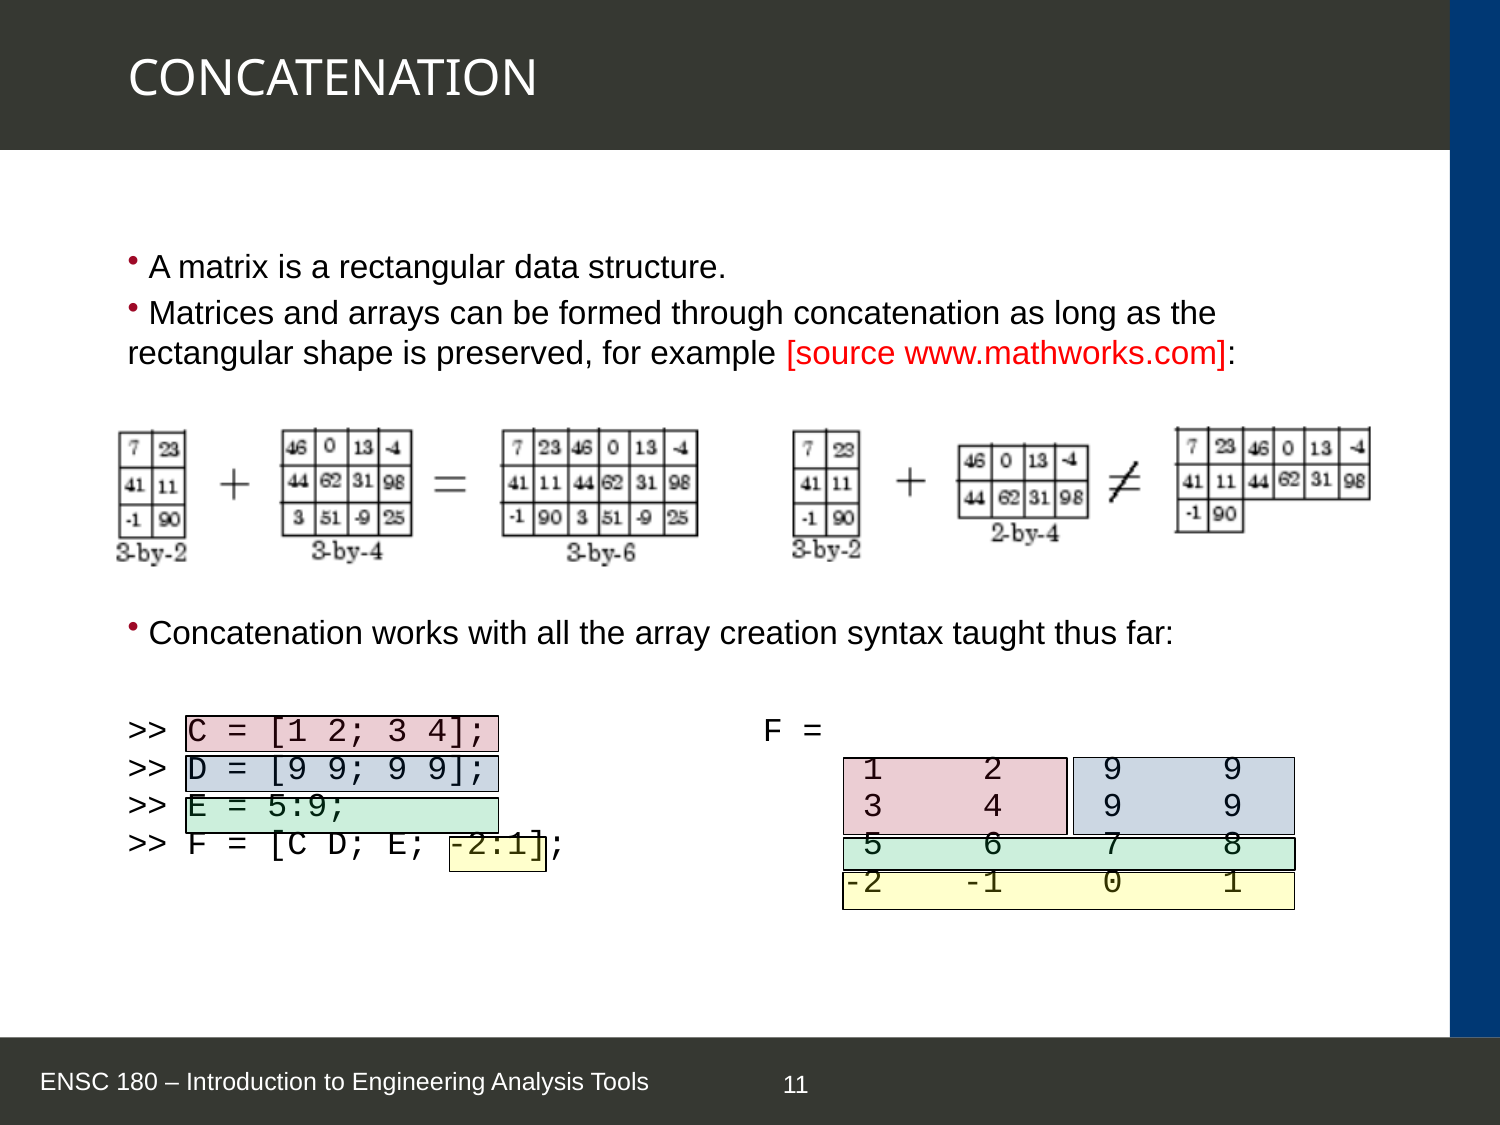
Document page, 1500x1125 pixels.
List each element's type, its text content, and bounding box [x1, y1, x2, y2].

table_header >> C = [1 2; 3 4]; >> D = [9 9; 9 9]; >> E = 5:9; >> F = [C D; E; -2:1]; [113, 706, 748, 921]
text_box [843, 837, 1295, 871]
footer ENSC 180 – Introduction to Engineering Analysis Tools [24, 1057, 740, 1113]
title CONCATENATION [112, 37, 1450, 138]
list A matrix is a rectangular data structure. Matrices and arrays can be formed through concatenation as long as the rectangular shape is preserved, for example [source www.mathworks.com]: Concatenation works with all the array creation syntax taught thus far: [112, 237, 1388, 1029]
text_box [186, 716, 499, 752]
text_box [843, 872, 1295, 910]
text_box [186, 756, 499, 792]
text_box [449, 837, 546, 872]
text_box [1073, 757, 1295, 835]
table_header F = 1 2 9 9 3 4 9 9 5 6 7 8 -2 -1 0 1 [748, 706, 1383, 921]
text_box [843, 757, 1068, 835]
picture [785, 422, 1385, 573]
text_box [186, 797, 499, 834]
picture [108, 420, 708, 573]
